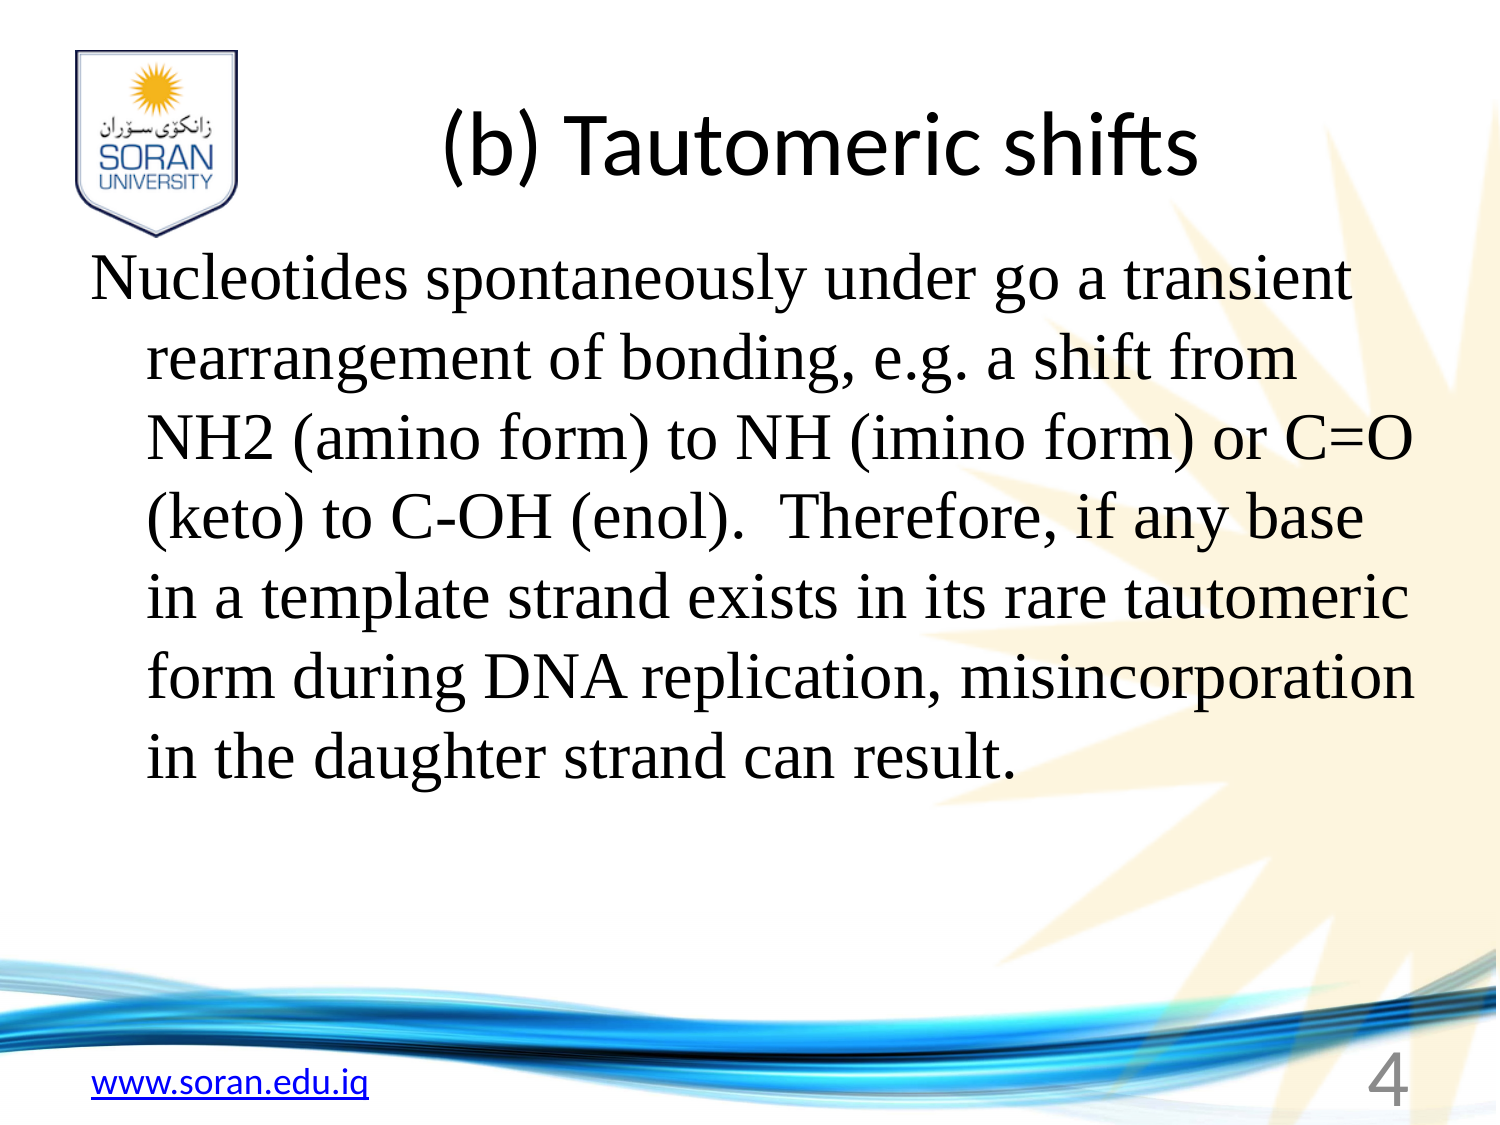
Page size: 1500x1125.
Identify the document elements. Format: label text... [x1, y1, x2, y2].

list Nucleotides spontaneously under go a transient rearrangement of bonding, e.g. a shift from NH2 (amino form) to NH (imino form) or C=O (keto) to C-OH (enol). Therefore, if any base in a template strand exists in its rare tautomeric form during DNA replication, misincorporation in the daughter strand can result. [75, 224, 1450, 1000]
picture [0, 99, 1500, 1125]
title (b) Tautomeric shifts [75, 45, 1425, 224]
slide_number 4 [1074, 1042, 1425, 1103]
